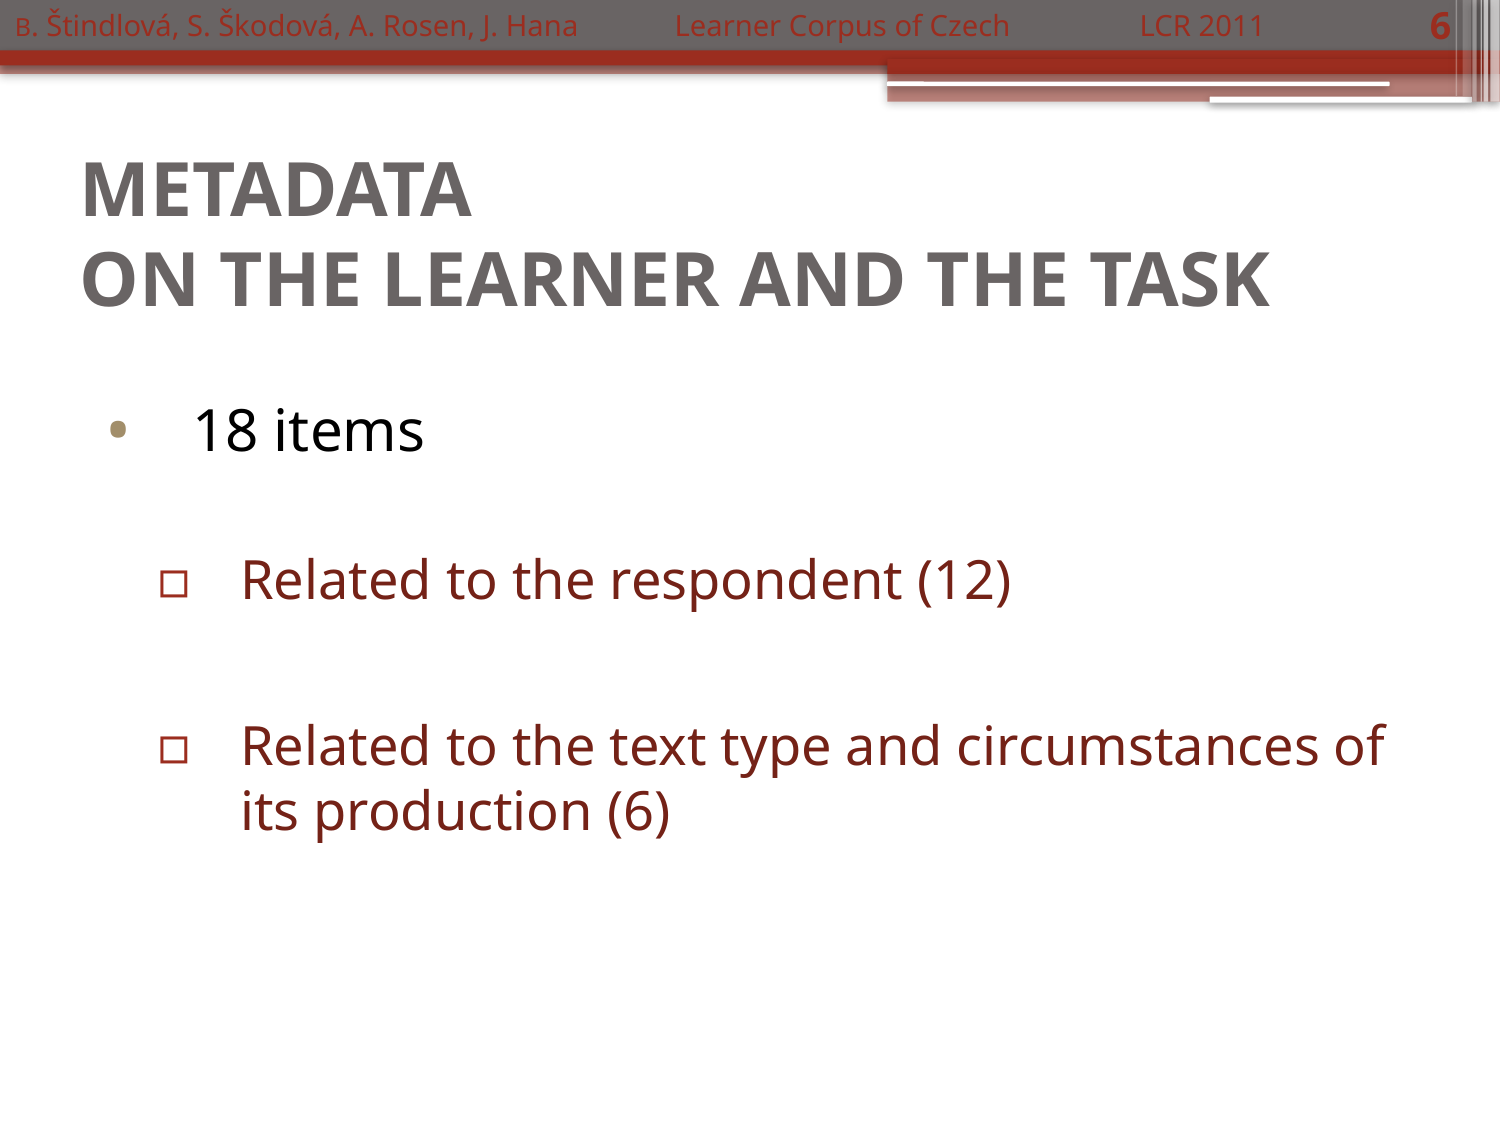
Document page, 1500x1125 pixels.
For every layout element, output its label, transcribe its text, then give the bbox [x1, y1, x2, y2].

list 18 items Related to the respondent (12) Related to the text type and circumstances of its production (6) [75, 385, 1425, 1079]
text_box B. Štindlová, S. Škodová, A. Rosen, J. Hana Learner Corpus of Czech LCR 2011 [0, 0, 1341, 75]
title METADATA ON THE LEARNER AND THE TASK [64, 149, 1459, 315]
slide_number 6 [1341, 0, 1466, 61]
